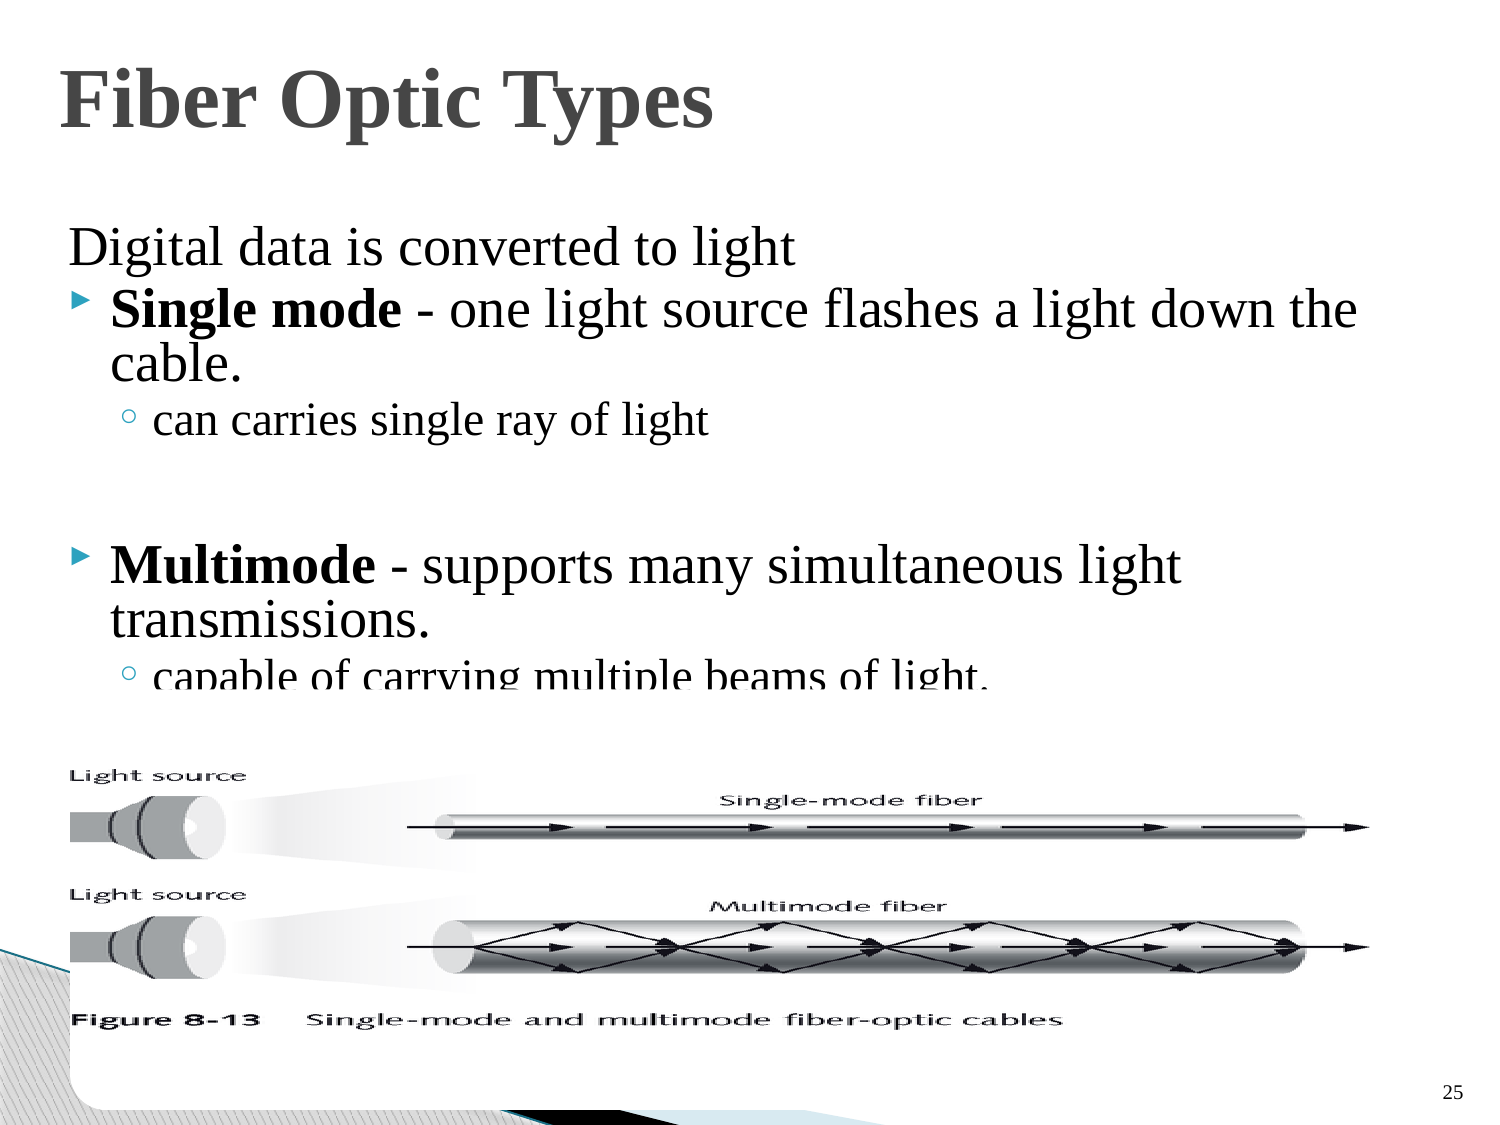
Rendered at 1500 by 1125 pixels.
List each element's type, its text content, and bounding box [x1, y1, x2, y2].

picture [69, 689, 1370, 1111]
list Digital data is converted to light Single mode - one light source flashes a light down the cable. can carries single ray of light Multimode - supports many simultaneous light transmissions. capable of carrying multiple beams of light. [35, 138, 1465, 882]
title Fiber Optic Types [44, 0, 1395, 188]
slide_number 25 [1418, 1051, 1479, 1112]
